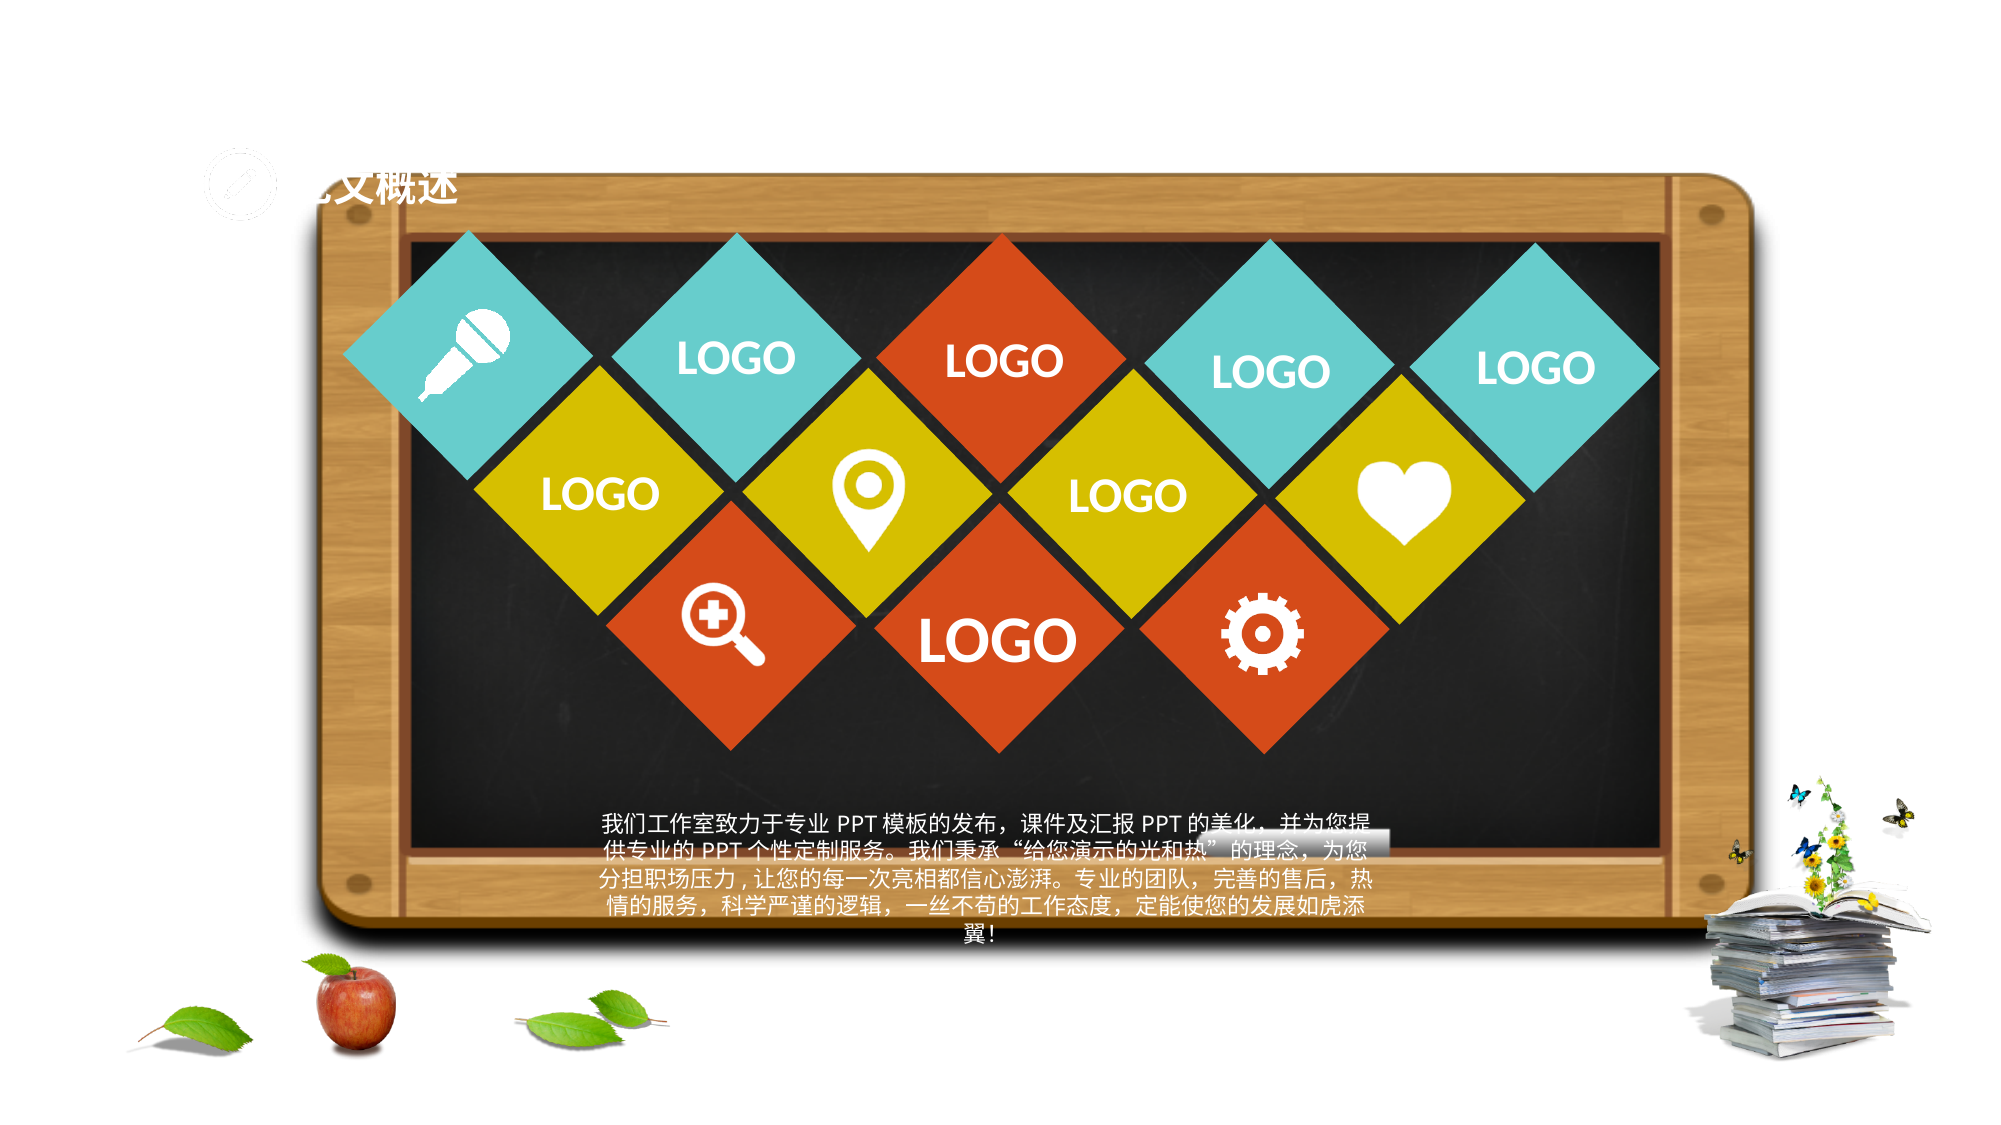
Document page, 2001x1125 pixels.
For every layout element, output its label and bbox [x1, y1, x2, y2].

text_box [912, 269, 1097, 448]
text_box [1311, 410, 1490, 589]
text_box [203, 147, 501, 221]
text_box [1180, 274, 1362, 453]
text_box [778, 404, 957, 582]
text_box [1043, 404, 1222, 583]
text_box [1445, 278, 1624, 457]
text_box [1175, 540, 1354, 718]
text_box [647, 268, 827, 447]
text_box [510, 401, 688, 580]
text_box [379, 266, 557, 444]
picture [18, 3, 2000, 1125]
text_box [902, 539, 1111, 718]
text_box [642, 536, 820, 715]
